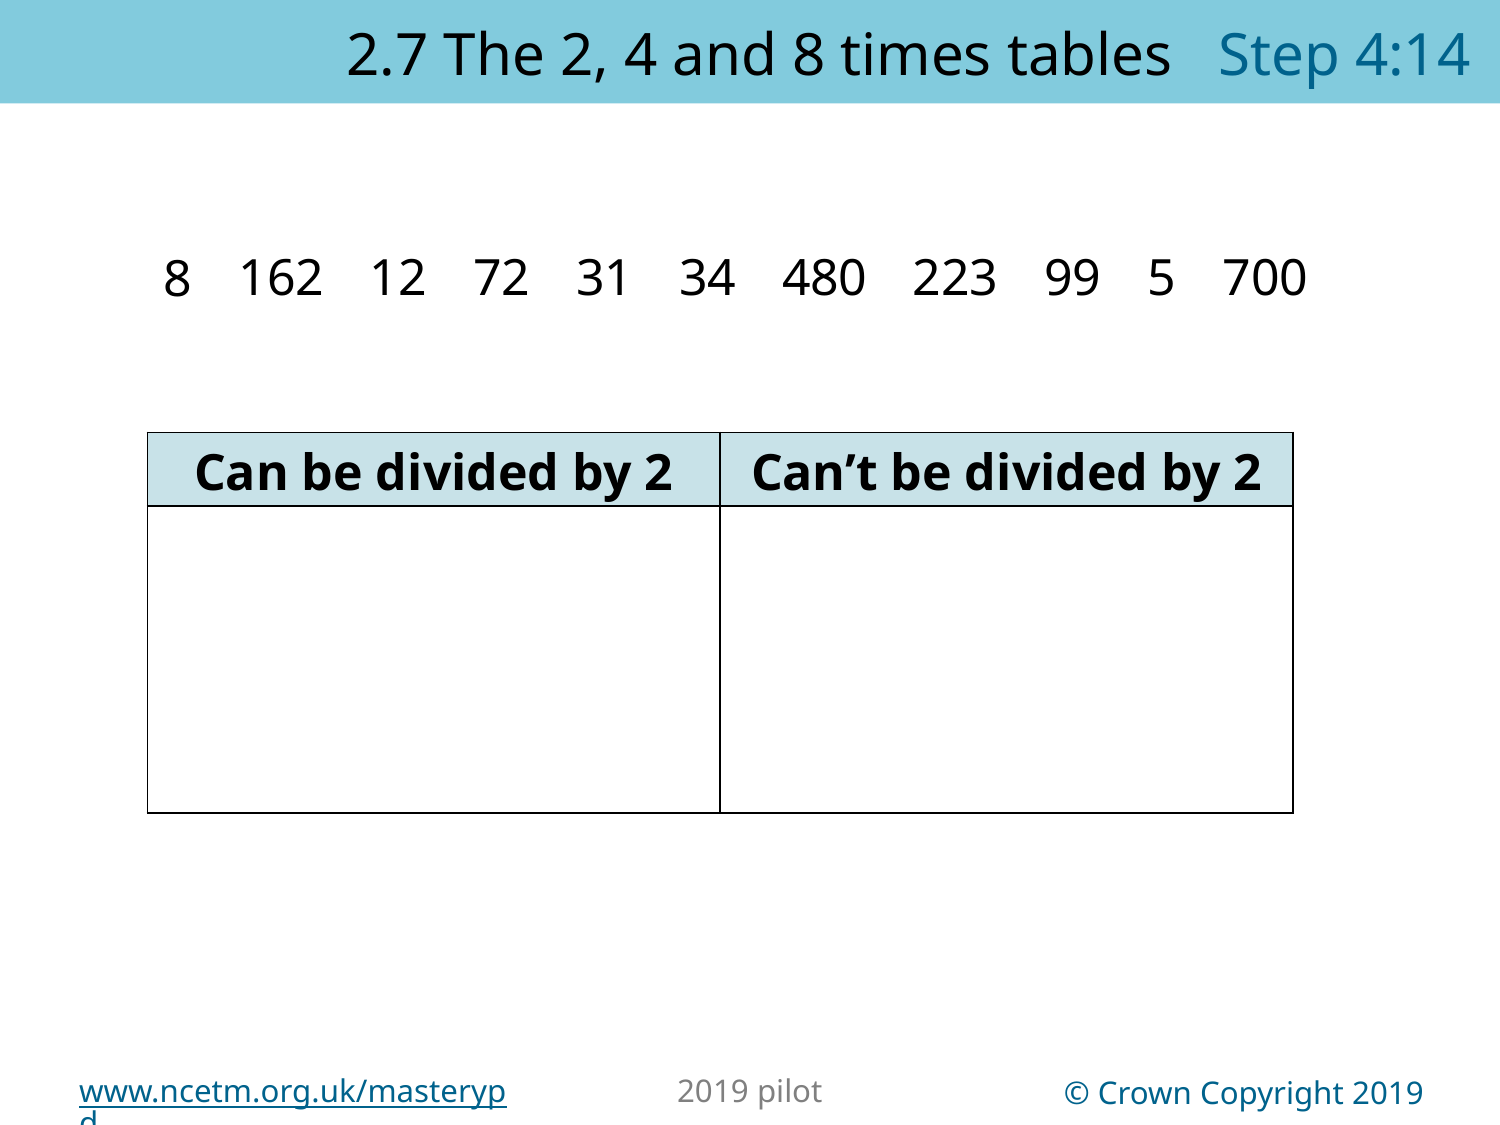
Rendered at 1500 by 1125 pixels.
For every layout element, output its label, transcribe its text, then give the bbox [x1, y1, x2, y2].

text_box 700 [1207, 238, 1324, 314]
text_box 34 [664, 238, 752, 314]
text_box 31 [561, 238, 649, 314]
text_box 12 [354, 238, 442, 314]
table_header Can’t be divided by 2 [721, 433, 1292, 505]
table_header Can be divided by 2 [148, 433, 719, 505]
table_cell [721, 507, 1292, 812]
table_cell [148, 507, 719, 812]
list 2.7 The 2, 4 and 8 times tables Step 4:14 [0, 0, 1500, 104]
text_box 223 [897, 238, 1014, 314]
text_box 162 [223, 238, 339, 314]
text_box 480 [767, 238, 883, 314]
text_box 8 [148, 239, 208, 314]
text_box 99 [1029, 238, 1117, 314]
text_box 5 [1132, 238, 1192, 314]
text_box 72 [458, 238, 545, 314]
